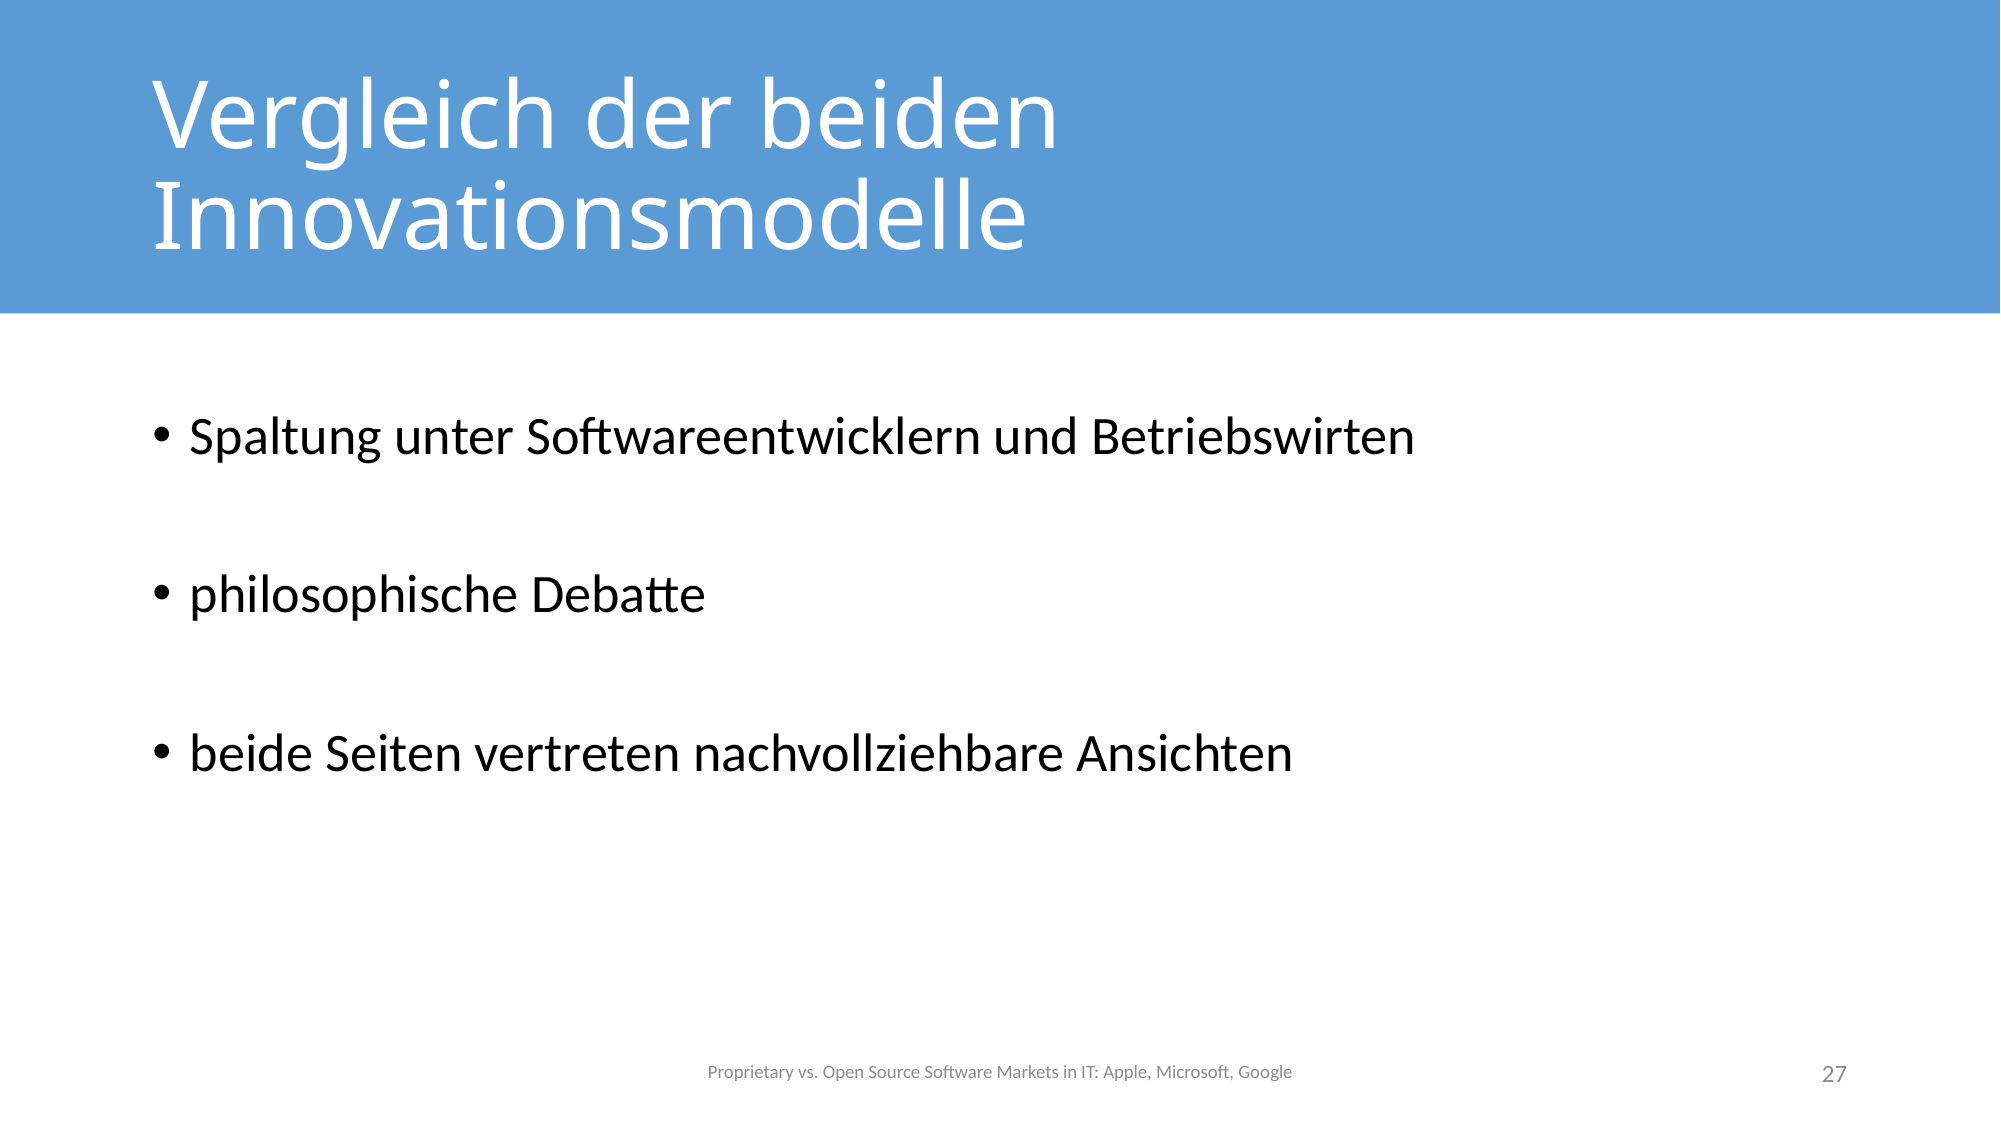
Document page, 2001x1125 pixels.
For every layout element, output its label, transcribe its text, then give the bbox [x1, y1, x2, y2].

footer Proprietary vs. Open Source Software Markets in IT: Apple, Microsoft, Google [662, 1042, 1338, 1103]
title Vergleich der beiden Innovationsmodelle [137, 59, 1863, 278]
list Spaltung unter Softwareentwicklern und Betriebswirten philosophische Debatte beide Seiten vertreten nachvollziehbare Ansichten [137, 399, 1863, 1014]
slide_number 27 [1412, 1042, 1863, 1103]
text_box [0, 0, 2000, 314]
